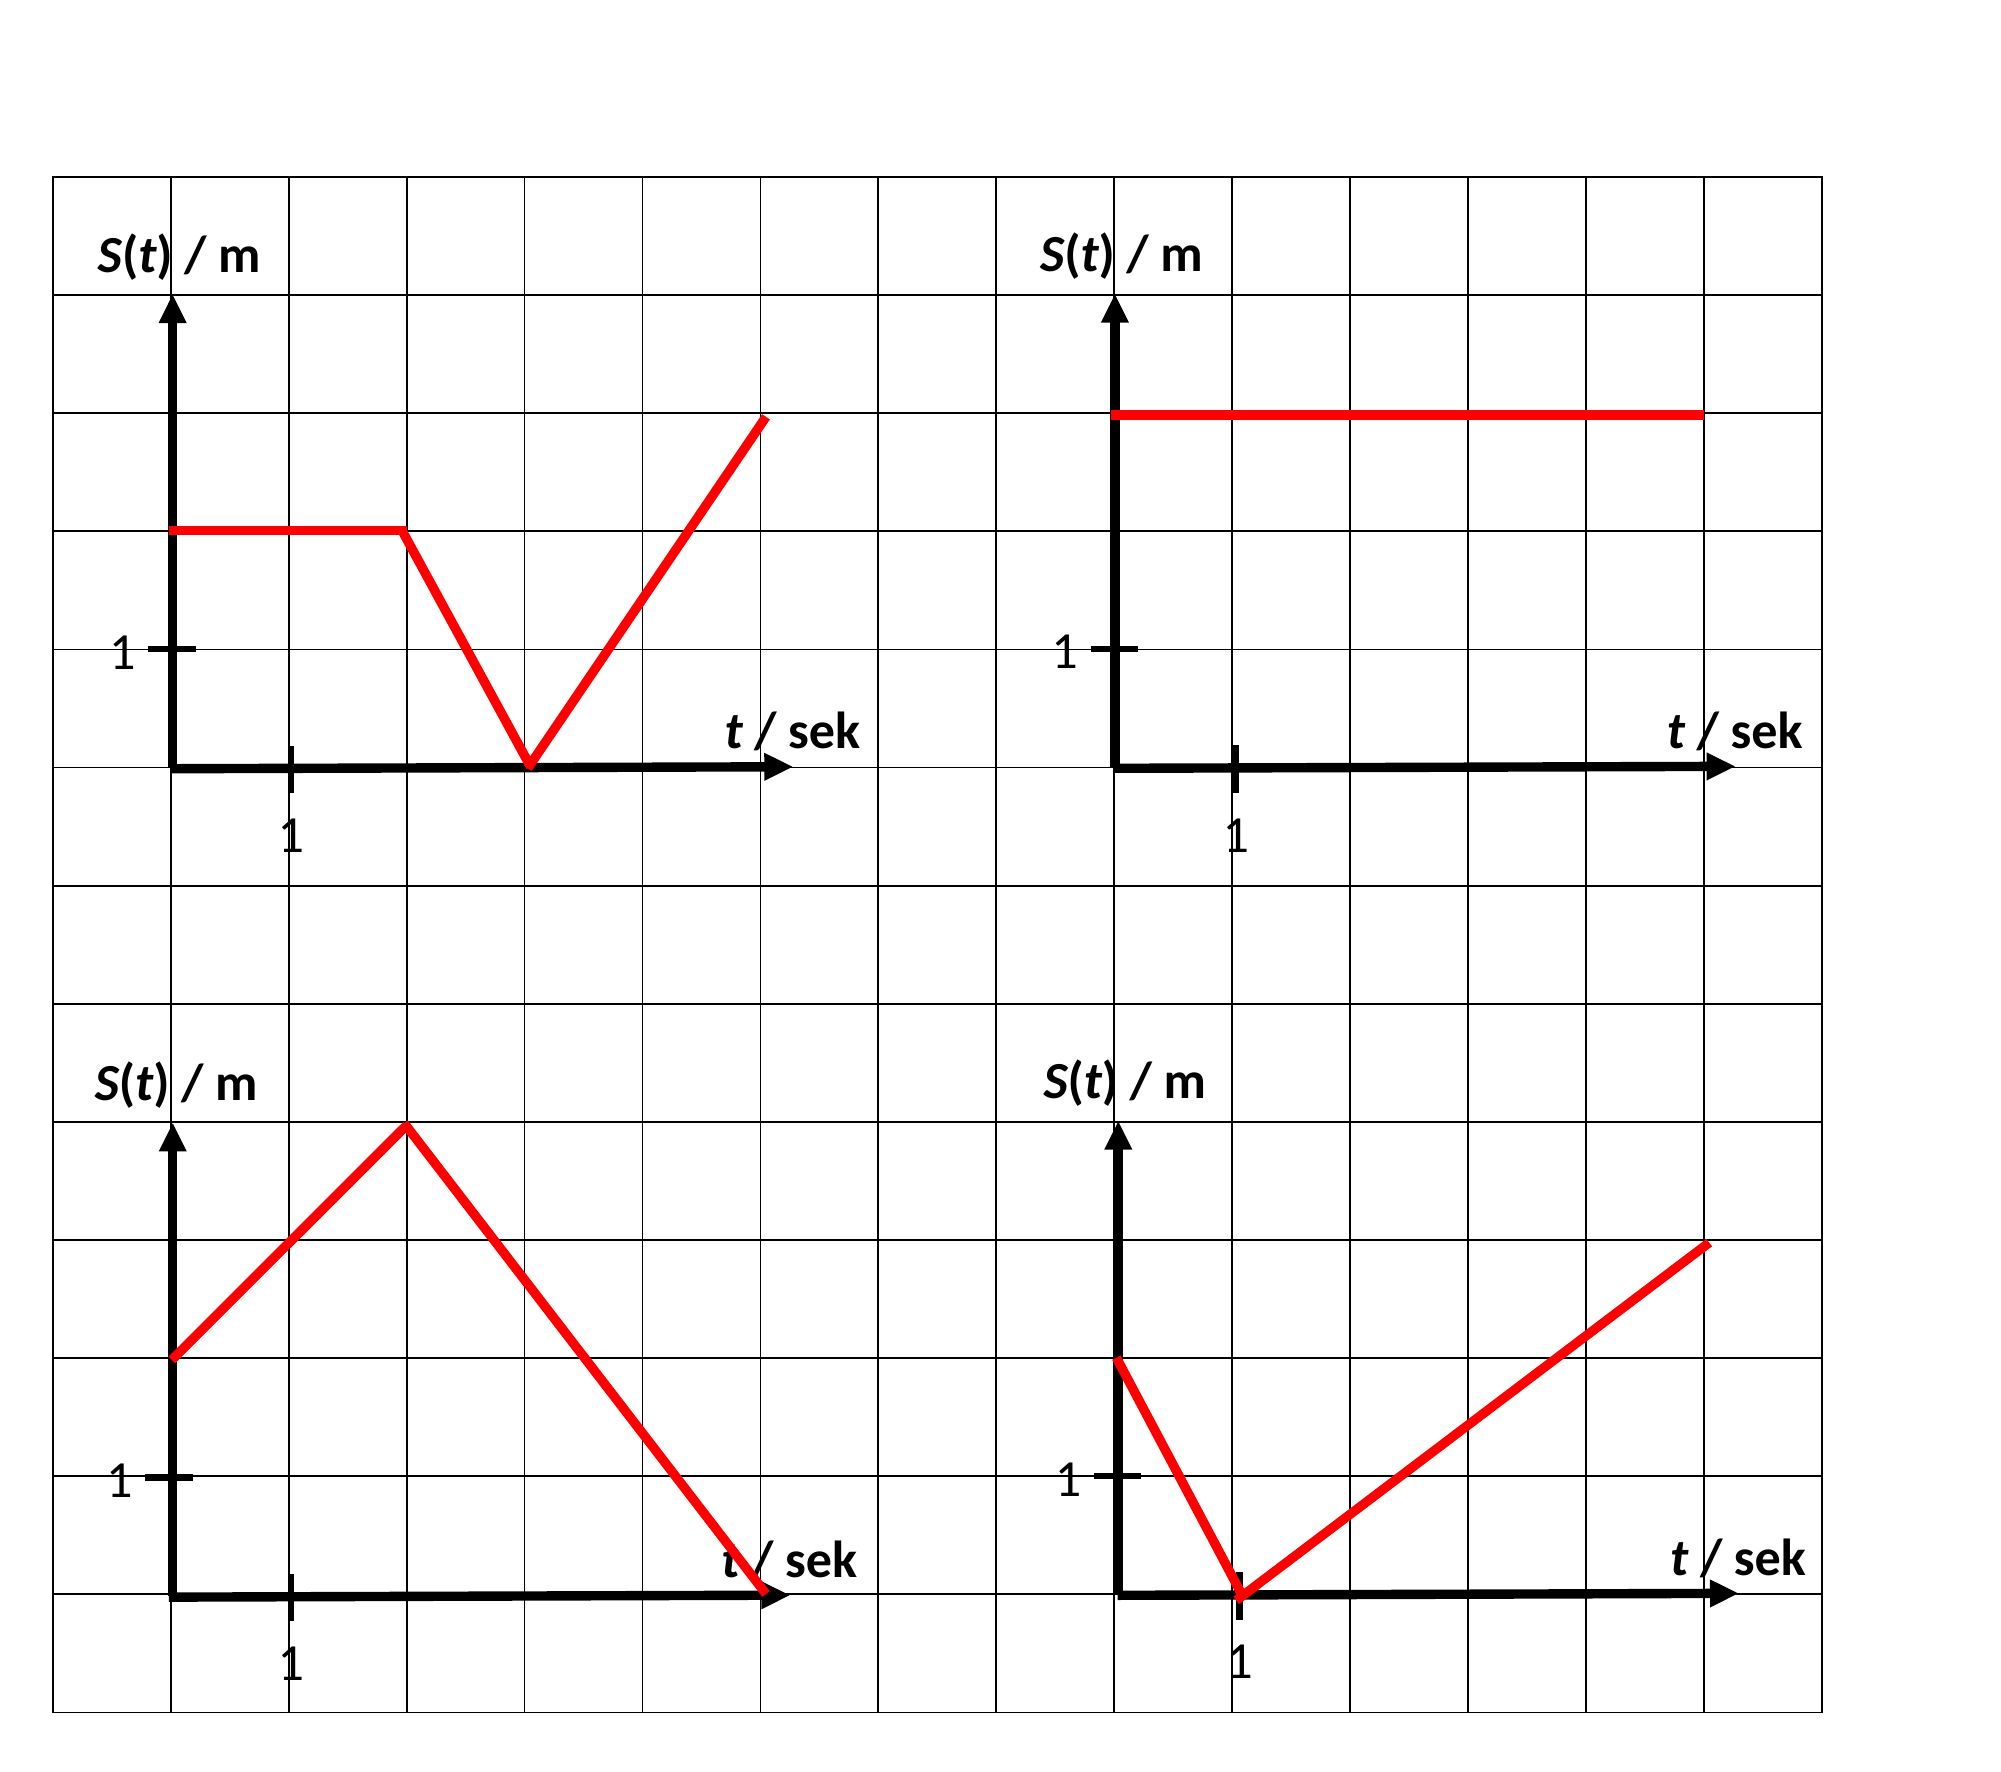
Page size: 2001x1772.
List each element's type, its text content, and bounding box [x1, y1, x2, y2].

table_cell [1233, 1123, 1349, 1239]
table_cell [54, 1359, 168, 1475]
table_cell [1469, 650, 1585, 762]
table_cell [177, 1477, 288, 1592]
table_cell [1233, 887, 1349, 1003]
table_cell [1587, 420, 1703, 530]
table_cell [177, 535, 288, 649]
table_header [879, 178, 995, 294]
table_cell [1469, 1123, 1585, 1239]
table_cell [408, 1005, 524, 1121]
table_cell [1120, 1123, 1231, 1239]
text_box 1 [262, 792, 319, 871]
table_cell [643, 296, 760, 412]
table_cell [290, 296, 406, 412]
table_cell [1351, 296, 1467, 410]
table_cell [54, 768, 170, 885]
table_cell [1710, 1477, 1821, 1516]
table_cell [766, 1241, 877, 1357]
table_cell [172, 1602, 288, 1712]
table_cell [997, 1477, 1113, 1593]
text_box S(t) / m [1028, 1039, 1222, 1117]
text_box t / sek [766, 689, 876, 767]
table_header [1351, 178, 1467, 294]
text_box 1 [1036, 609, 1093, 687]
table_cell [1587, 1601, 1703, 1712]
table_cell [54, 1595, 170, 1712]
table_cell [290, 414, 406, 526]
table_cell [997, 1595, 1113, 1712]
table_cell [643, 772, 760, 885]
table_cell [879, 1123, 995, 1239]
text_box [402, 530, 527, 767]
table_cell [1351, 772, 1467, 885]
table_cell [290, 1602, 406, 1712]
table_cell [1351, 532, 1467, 649]
table_cell [54, 1477, 168, 1593]
table_cell [1233, 650, 1349, 763]
table_cell [1705, 887, 1821, 1003]
text_box S(t) / m [1025, 212, 1218, 290]
text_box 1 [1211, 1619, 1268, 1697]
table_cell [1115, 1595, 1231, 1712]
table_cell [1705, 768, 1821, 885]
text_box 1 [94, 609, 151, 688]
table_cell [766, 650, 877, 767]
table_cell [997, 414, 1110, 530]
table_cell [290, 773, 406, 885]
table_cell [172, 887, 288, 1003]
table_cell [1705, 1595, 1821, 1712]
table_cell [54, 296, 170, 412]
text_box 1 [1207, 792, 1264, 870]
table_cell [1705, 1123, 1821, 1239]
table_header [54, 178, 170, 294]
table_cell [1233, 532, 1349, 649]
table_cell [1705, 296, 1821, 412]
text_box S(t) / m [82, 212, 276, 291]
table_cell [1351, 650, 1467, 762]
table_cell [1120, 650, 1231, 763]
table_cell [997, 1359, 1113, 1475]
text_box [171, 1125, 404, 1360]
table_cell [525, 1005, 642, 1121]
table_cell [1587, 772, 1703, 885]
table_cell [1351, 1123, 1467, 1239]
table_header [290, 178, 406, 294]
table_cell [172, 774, 288, 885]
table_cell [643, 1600, 760, 1712]
table_cell [1351, 887, 1467, 1003]
table_cell [1233, 1241, 1349, 1357]
table_header [1469, 178, 1585, 294]
table_cell [761, 1595, 877, 1712]
text_box S(t) / m [80, 1041, 273, 1119]
table_cell [1233, 420, 1349, 530]
table_cell [766, 1477, 877, 1593]
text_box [404, 1123, 766, 1594]
table_cell [879, 296, 995, 412]
table_cell [290, 535, 402, 649]
text_box t / sek [1710, 1516, 1821, 1594]
table_cell [408, 296, 524, 412]
table_cell [879, 1005, 995, 1121]
table_cell [54, 532, 168, 649]
table_cell [1705, 650, 1821, 767]
table_cell [1469, 296, 1585, 410]
text_box t / sek [1652, 689, 1818, 767]
table_cell [997, 768, 1113, 885]
table_cell [408, 414, 524, 530]
table_cell [761, 296, 877, 412]
table_cell [1233, 773, 1349, 885]
table_cell [761, 768, 877, 885]
table_header [172, 178, 288, 294]
table_cell [290, 887, 406, 1003]
text_box 1 [1040, 1436, 1097, 1514]
table_cell [1469, 772, 1585, 885]
table_cell [408, 887, 524, 1003]
table_header [1115, 178, 1231, 294]
table_cell [879, 1595, 995, 1712]
table_cell [1587, 887, 1703, 1003]
table_cell [997, 1005, 1113, 1121]
table_cell [177, 1360, 288, 1475]
table_cell [1233, 1601, 1349, 1712]
table_cell [1120, 532, 1231, 649]
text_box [1116, 1357, 1236, 1594]
table_cell [766, 1123, 877, 1239]
table_cell [997, 1241, 1113, 1357]
table_cell [54, 650, 168, 767]
table_cell [54, 887, 170, 1003]
table_header [525, 178, 642, 294]
table_cell [766, 532, 877, 649]
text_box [1236, 1242, 1710, 1601]
table_cell [879, 650, 995, 767]
text_box 1 [262, 1621, 319, 1699]
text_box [527, 416, 766, 769]
table_cell [1469, 887, 1585, 1003]
table_cell [766, 1359, 877, 1475]
table_cell [290, 1477, 404, 1592]
table_cell [290, 1360, 404, 1475]
table_cell [1705, 1005, 1821, 1121]
table_cell [1233, 1005, 1349, 1121]
table_cell [879, 768, 995, 885]
table_header [643, 178, 760, 294]
table_cell [1123, 1241, 1231, 1357]
table_cell [1587, 532, 1703, 649]
table_cell [761, 887, 877, 1003]
table_cell [879, 1241, 995, 1357]
table_cell [290, 1005, 406, 1121]
table_header [1705, 178, 1821, 294]
table_cell [1587, 296, 1703, 410]
table_cell [997, 296, 1113, 412]
text_box t / sek [765, 1517, 873, 1596]
table_cell [879, 1477, 995, 1593]
table_cell [1705, 532, 1821, 649]
table_cell [997, 1123, 1113, 1239]
table_cell [1115, 773, 1231, 885]
table_cell [54, 1123, 170, 1239]
table_cell [997, 887, 1113, 1003]
table_cell [1705, 414, 1821, 530]
table_cell [408, 1601, 524, 1712]
table_cell [879, 414, 995, 530]
table_cell [1587, 1005, 1703, 1121]
table_cell [1115, 1005, 1231, 1121]
table_cell [54, 414, 168, 530]
table_cell [408, 773, 524, 885]
table_cell [177, 650, 288, 764]
table_header [997, 178, 1113, 294]
table_cell [1710, 1359, 1821, 1475]
table_header [1233, 178, 1349, 294]
table_cell [1233, 296, 1349, 410]
table_cell [761, 1005, 877, 1121]
table_cell [177, 414, 288, 526]
table_cell [1469, 420, 1585, 530]
table_cell [879, 1359, 995, 1475]
table_cell [1351, 1601, 1467, 1712]
table_cell [525, 887, 642, 1003]
table_cell [643, 1005, 760, 1121]
table_cell [1587, 1123, 1703, 1239]
table_cell [1351, 1005, 1467, 1121]
table_cell [174, 296, 288, 412]
table_header [1587, 178, 1703, 294]
table_cell [764, 414, 877, 530]
table_cell [1709, 1241, 1821, 1357]
table_cell [1117, 296, 1231, 410]
table_cell [1469, 532, 1585, 649]
table_cell [879, 887, 995, 1003]
table_cell [525, 772, 642, 885]
table_cell [997, 532, 1110, 649]
table_header [761, 178, 877, 294]
table_cell [54, 1241, 168, 1357]
table_cell [290, 650, 402, 763]
table_cell [525, 296, 642, 412]
table_cell [879, 532, 995, 649]
text_box 1 [91, 1438, 148, 1516]
table_cell [525, 1601, 642, 1712]
table_cell [1469, 1601, 1585, 1712]
table_cell [1587, 650, 1703, 762]
table_header [408, 178, 524, 294]
table_cell [1120, 420, 1231, 530]
table_cell [54, 1005, 170, 1121]
table_cell [1115, 887, 1231, 1003]
table_cell [997, 650, 1110, 767]
table_cell [1351, 420, 1467, 530]
table_cell [172, 1005, 288, 1121]
table_cell [643, 887, 760, 1003]
table_cell [1469, 1005, 1585, 1121]
